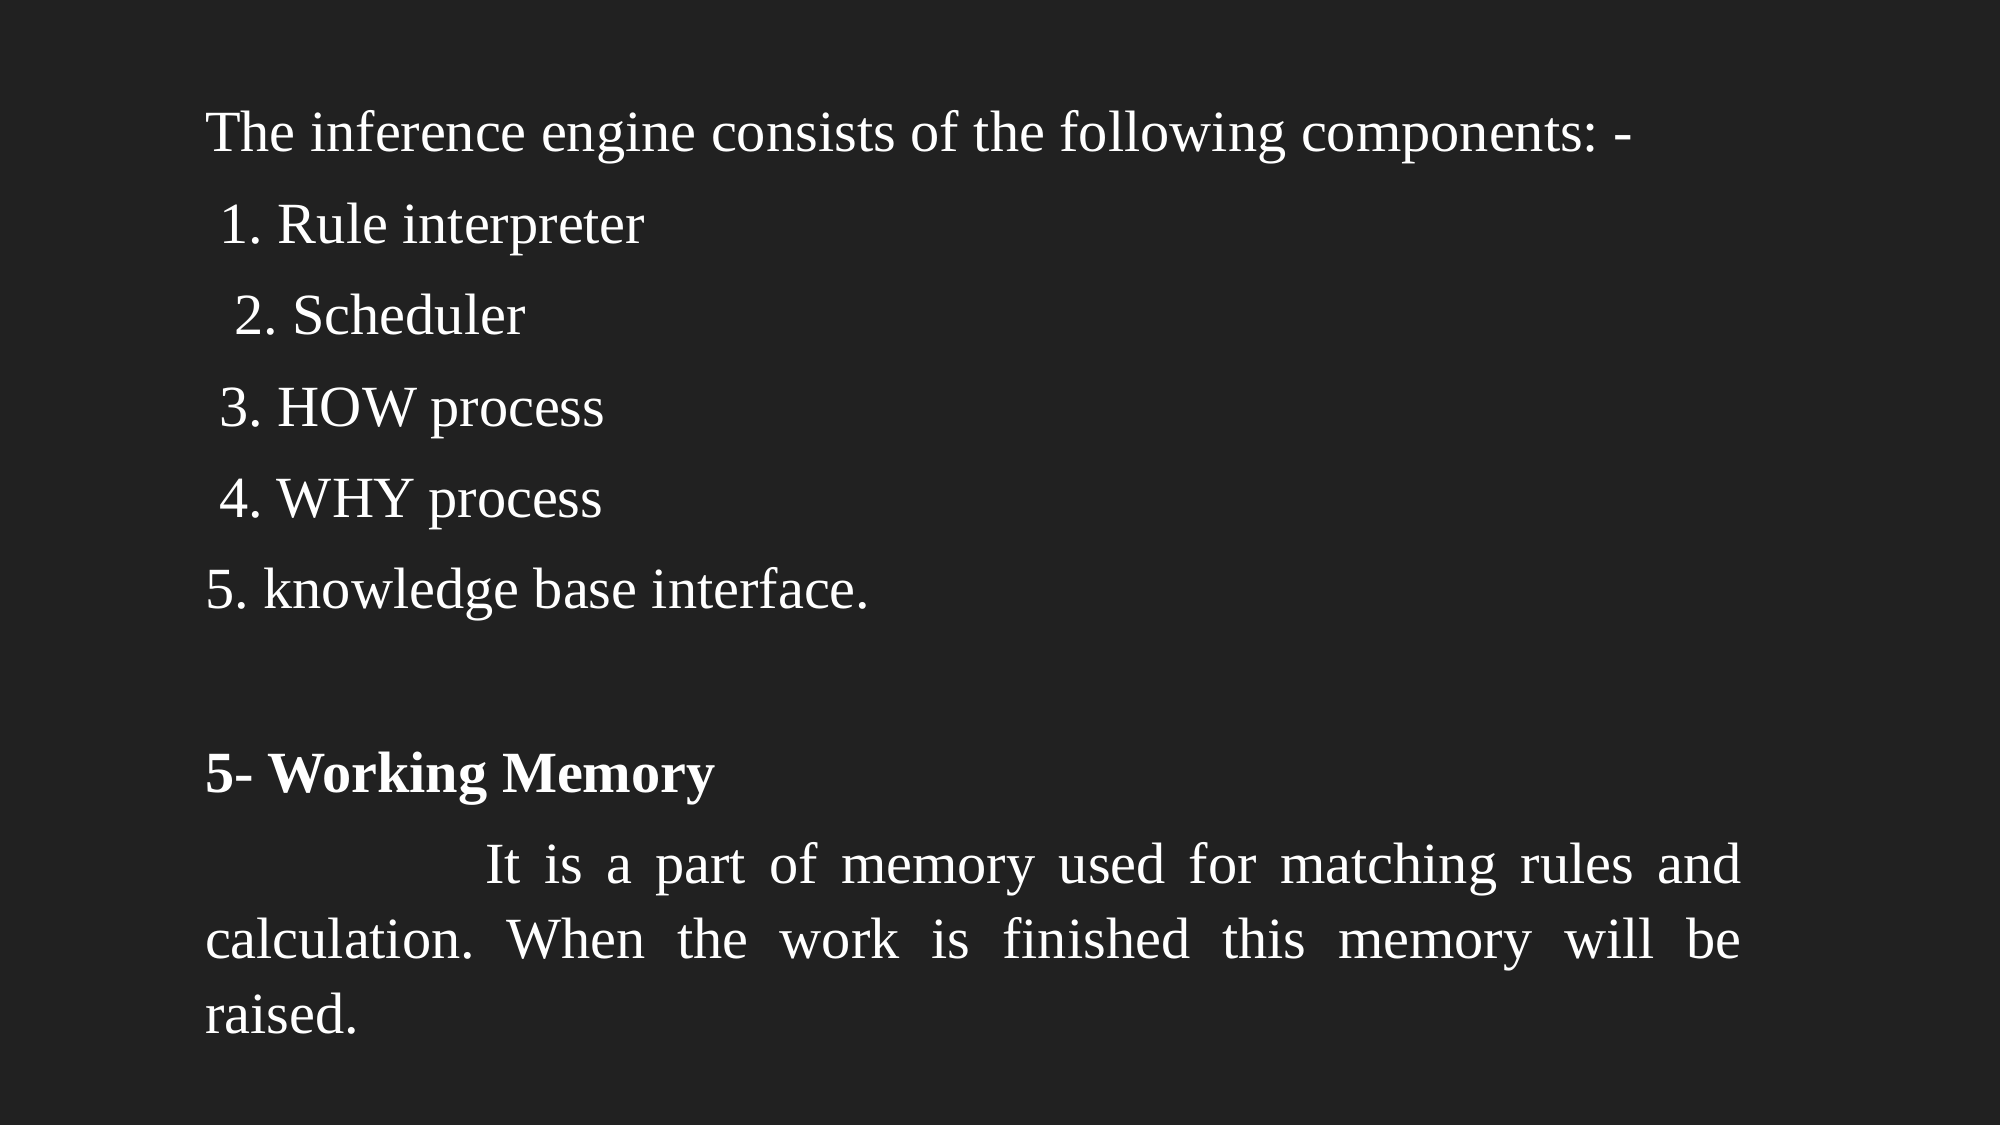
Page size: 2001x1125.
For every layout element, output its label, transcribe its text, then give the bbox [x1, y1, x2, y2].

text_box The inference engine consists of the following components: - 1. Rule interpreter 2. Scheduler 3. HOW process 4. WHY process 5. knowledge base interface. 5- Working Memory It is a part of memory used for matching rules and calculation. When the work is finished this memory will be raised. [190, 81, 1758, 1053]
